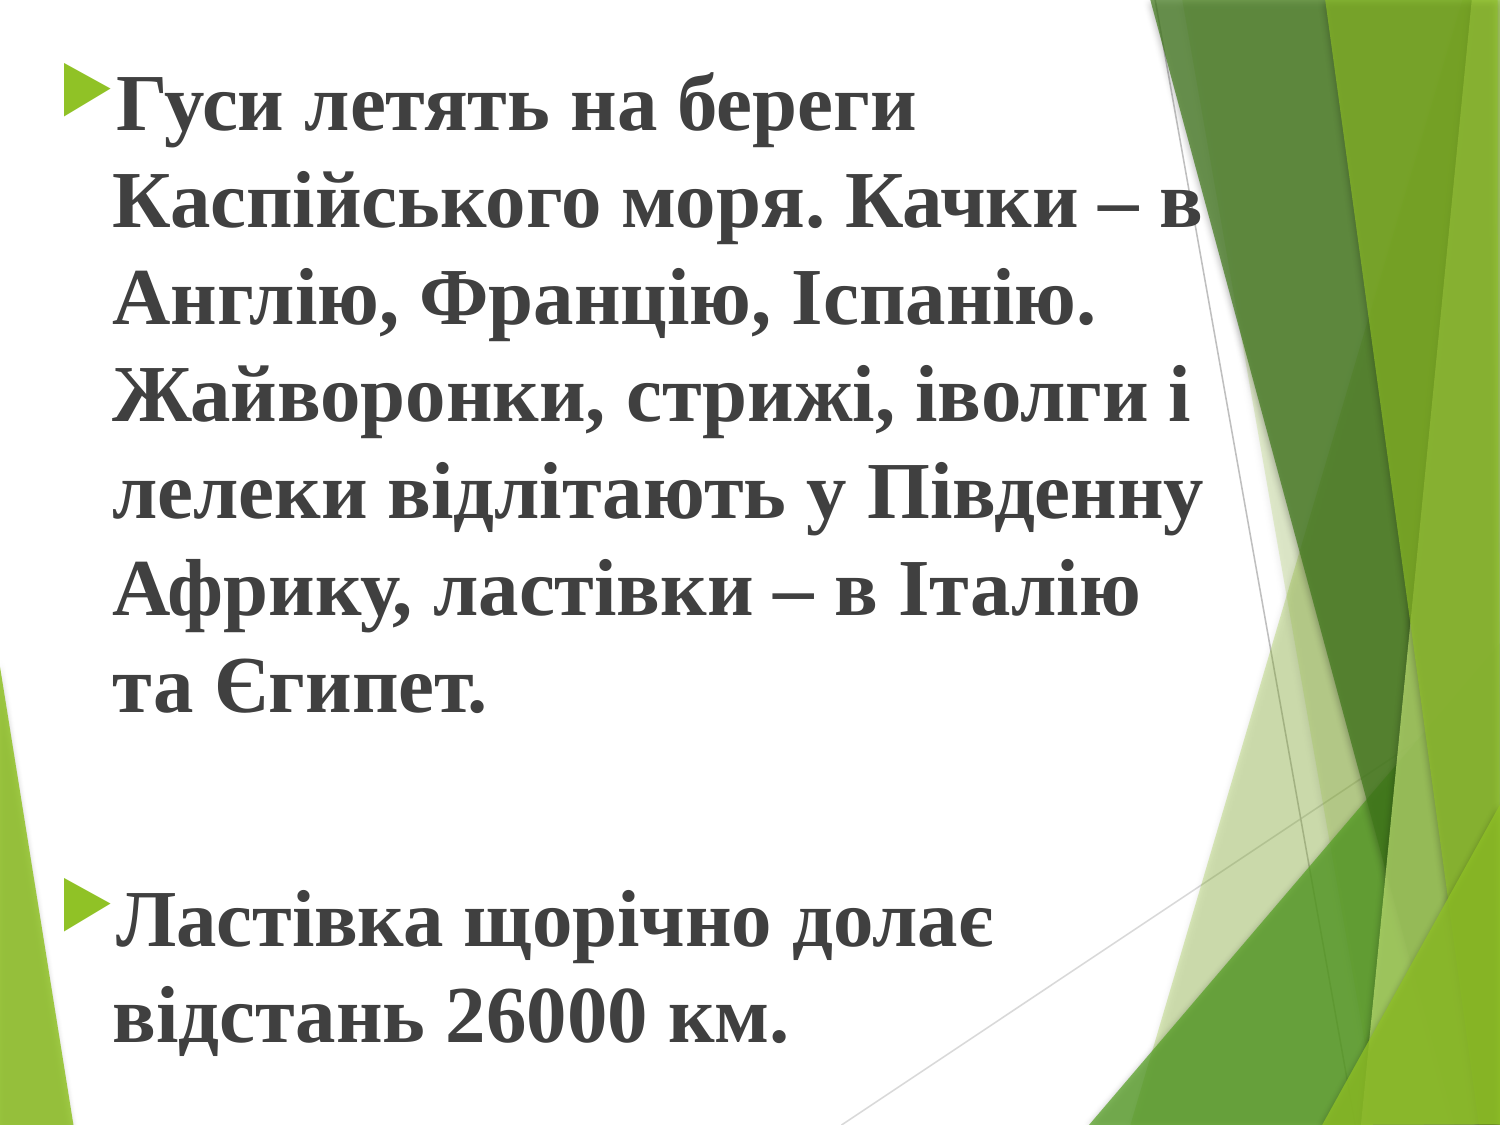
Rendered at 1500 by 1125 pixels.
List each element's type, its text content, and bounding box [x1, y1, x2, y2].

list Гуси летять на береги Каспійського моря. Качки – в Англію, Францію, Іспанію. Жайворонки, стрижі, іволги і лелеки відлітають у Південну Африку, ластівки – в Італію та Єгипет. Ластівка щорічно долає відстань 26000 км. [43, 42, 1255, 1071]
